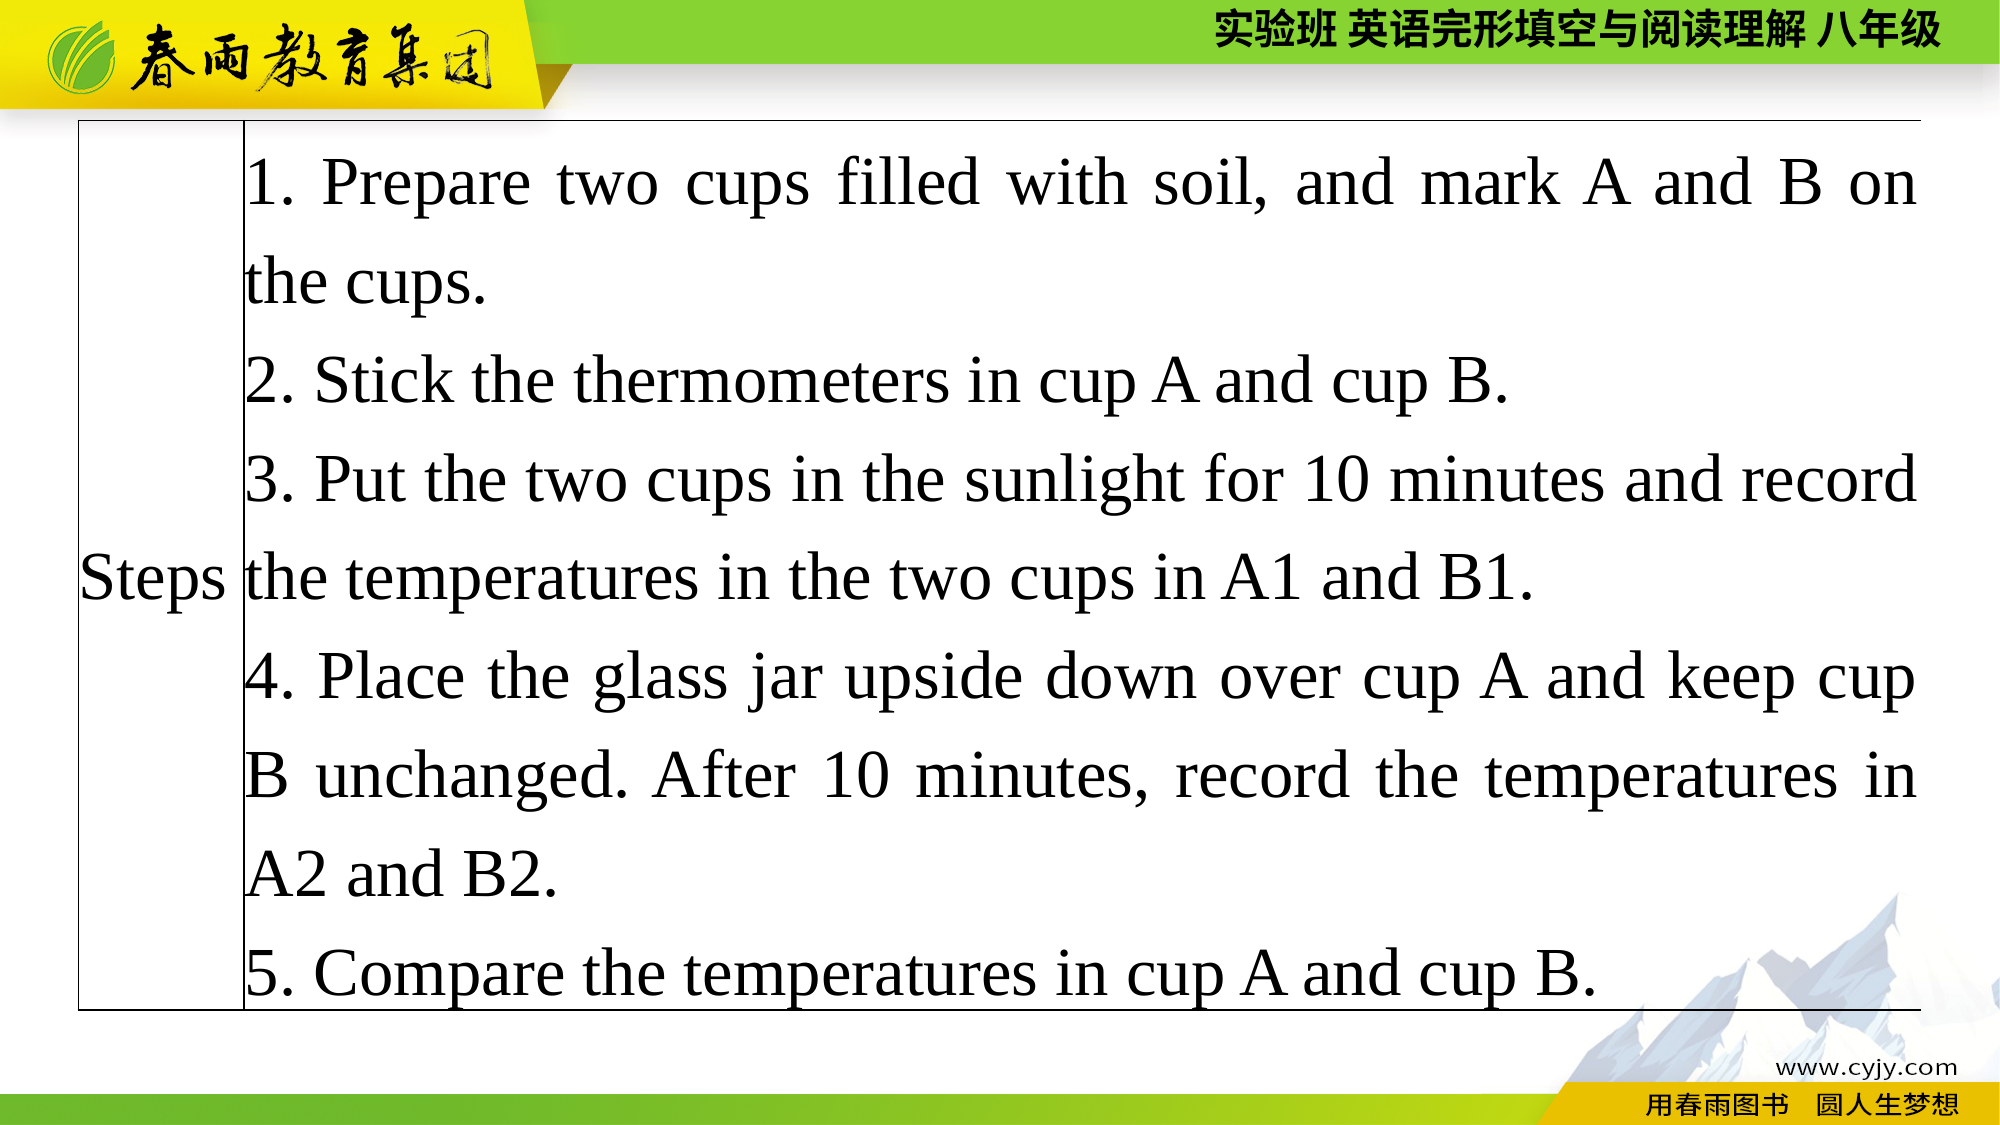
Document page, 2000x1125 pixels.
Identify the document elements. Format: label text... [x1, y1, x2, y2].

table_header 1. Prepare two cups filled with soil, and mark A and B on the cups. 2. Stick the thermometers in cup A and cup B. 3. Put the two cups in the sunlight for 10 minutes and record the temperatures in the two cups in A1 and B1. 4. Place the glass jar upside down over cup A and keep cup B unchanged. After 10 minutes, record the temperatures in A2 and B2. 5. Compare the temperatures in cup A and cup B. [245, 121, 1921, 1009]
picture [0, 0, 2000, 1125]
table_header Steps [79, 121, 243, 1009]
